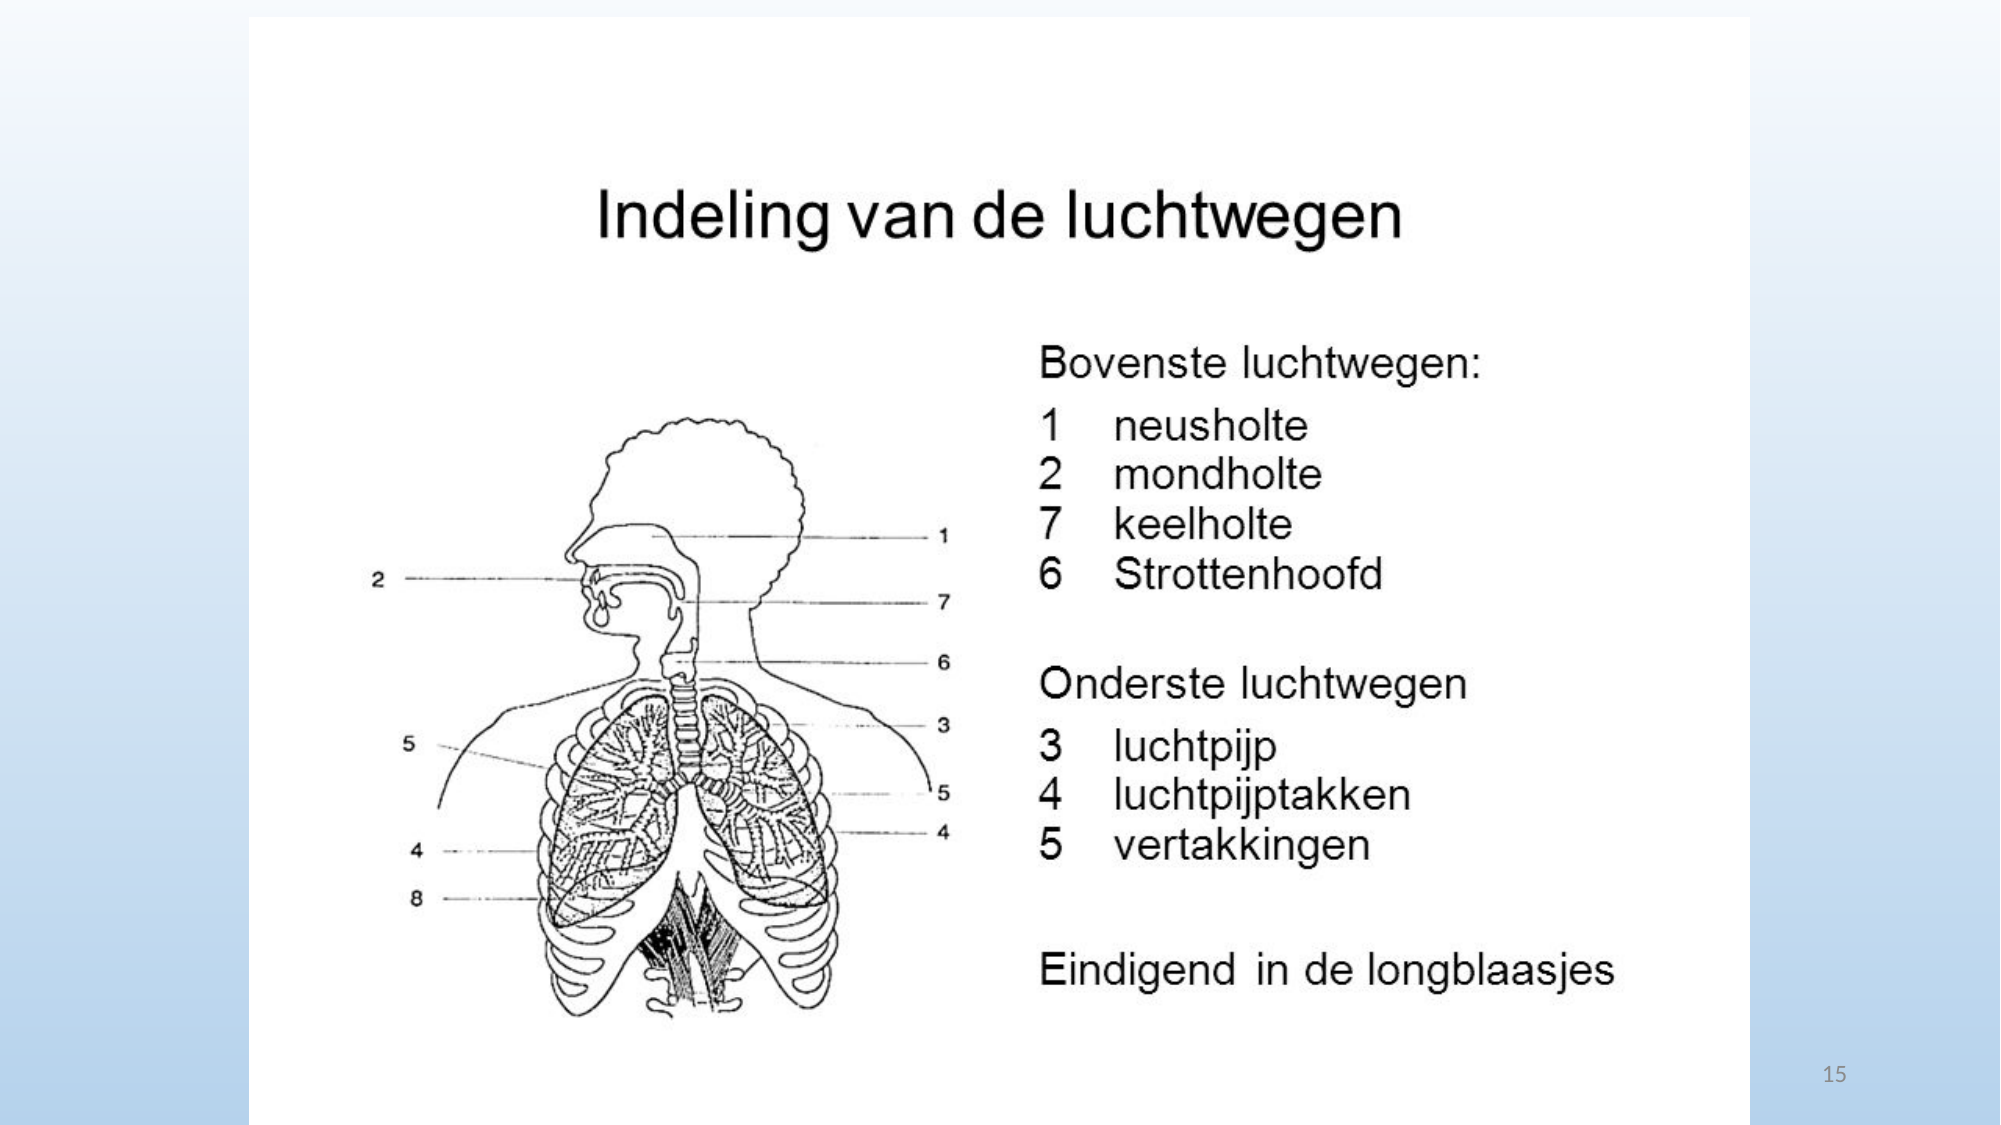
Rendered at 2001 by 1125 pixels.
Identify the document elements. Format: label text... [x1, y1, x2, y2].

slide_number 15 [1750, 1042, 1863, 1103]
picture [249, 17, 1750, 1125]
